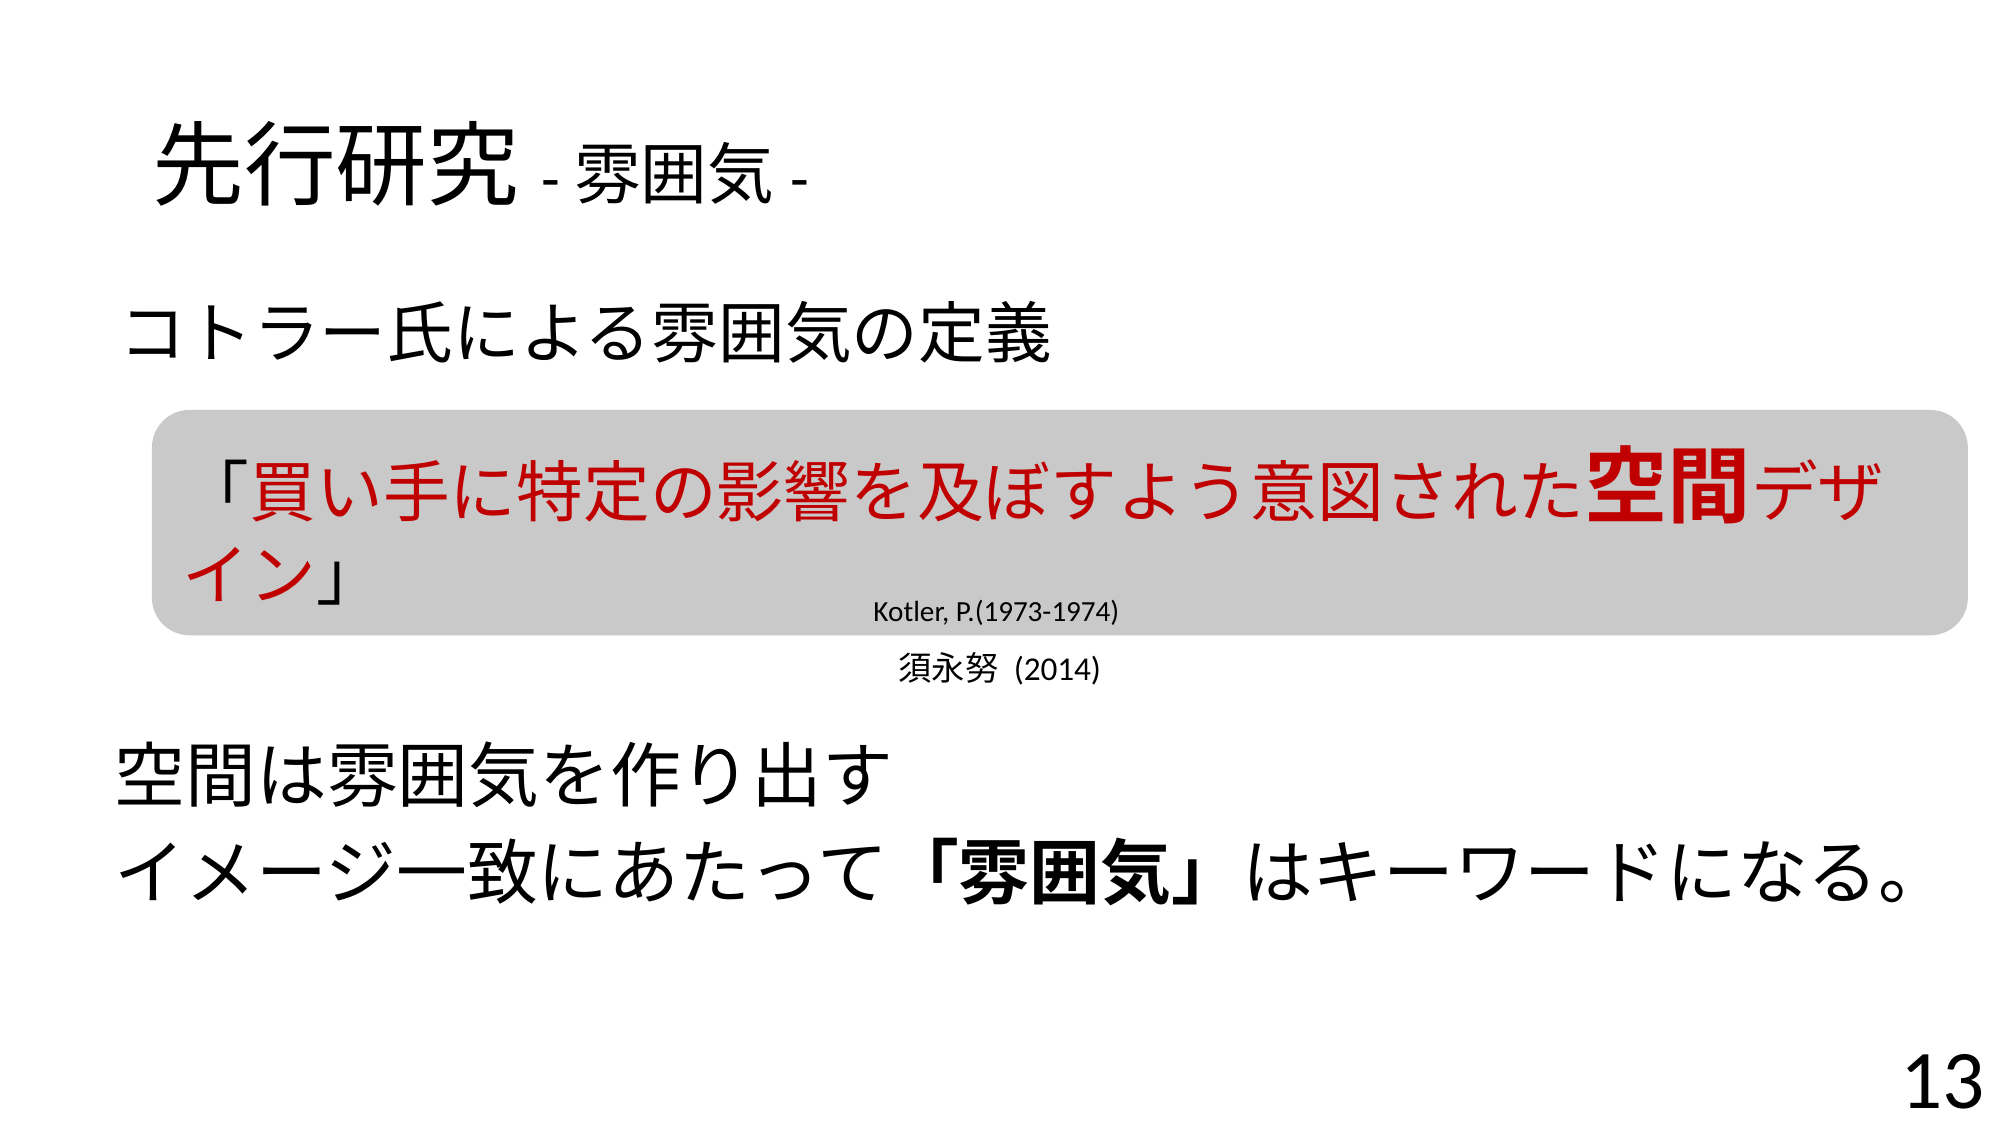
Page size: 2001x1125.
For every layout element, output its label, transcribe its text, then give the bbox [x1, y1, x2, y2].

title 先行研究-雰囲気- [137, 59, 1863, 278]
text_box 須永努 (2014) [883, 639, 1116, 695]
list 空間は雰囲気を作り出す イメージ一致にあたって「雰囲気」はキーワードになる。 [99, 732, 1900, 946]
text_box コトラー氏による雰囲気の定義 [99, 280, 1900, 382]
slide_number 13 [1550, 1044, 2000, 1105]
text_box 「買い手に特定の影響を及ぼすよう意図された空間デザイン」 [150, 408, 1969, 637]
text_box Kotler, P.(1973-1974) [858, 585, 1142, 635]
